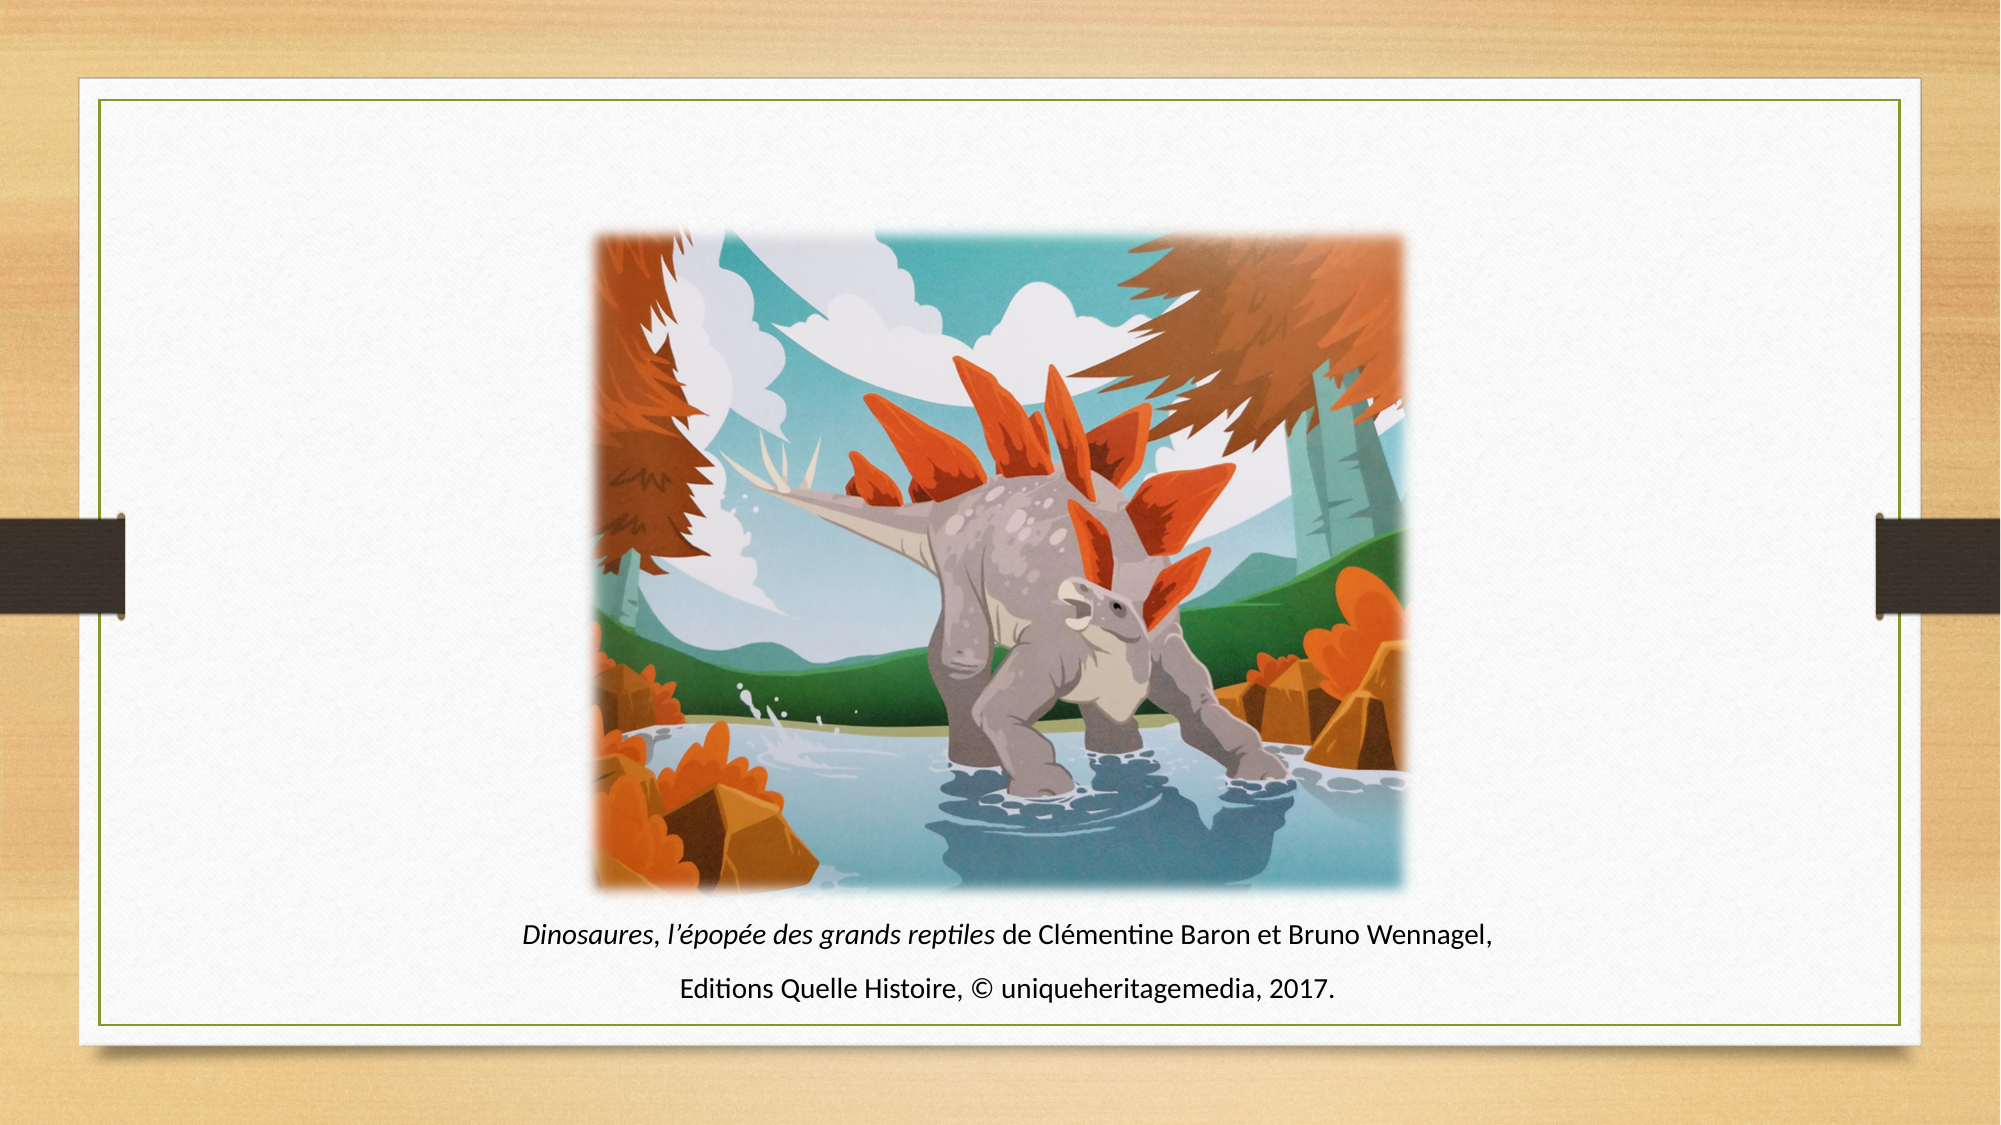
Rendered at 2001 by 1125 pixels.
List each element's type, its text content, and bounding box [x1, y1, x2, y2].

text_box Dinosaures, l’épopée des grands reptiles de Clémentine Baron et Bruno Wennagel, Editions Quelle Histoire, © uniqueheritagemedia, 2017. [505, 905, 1510, 1012]
picture [0, 0, 2001, 1125]
